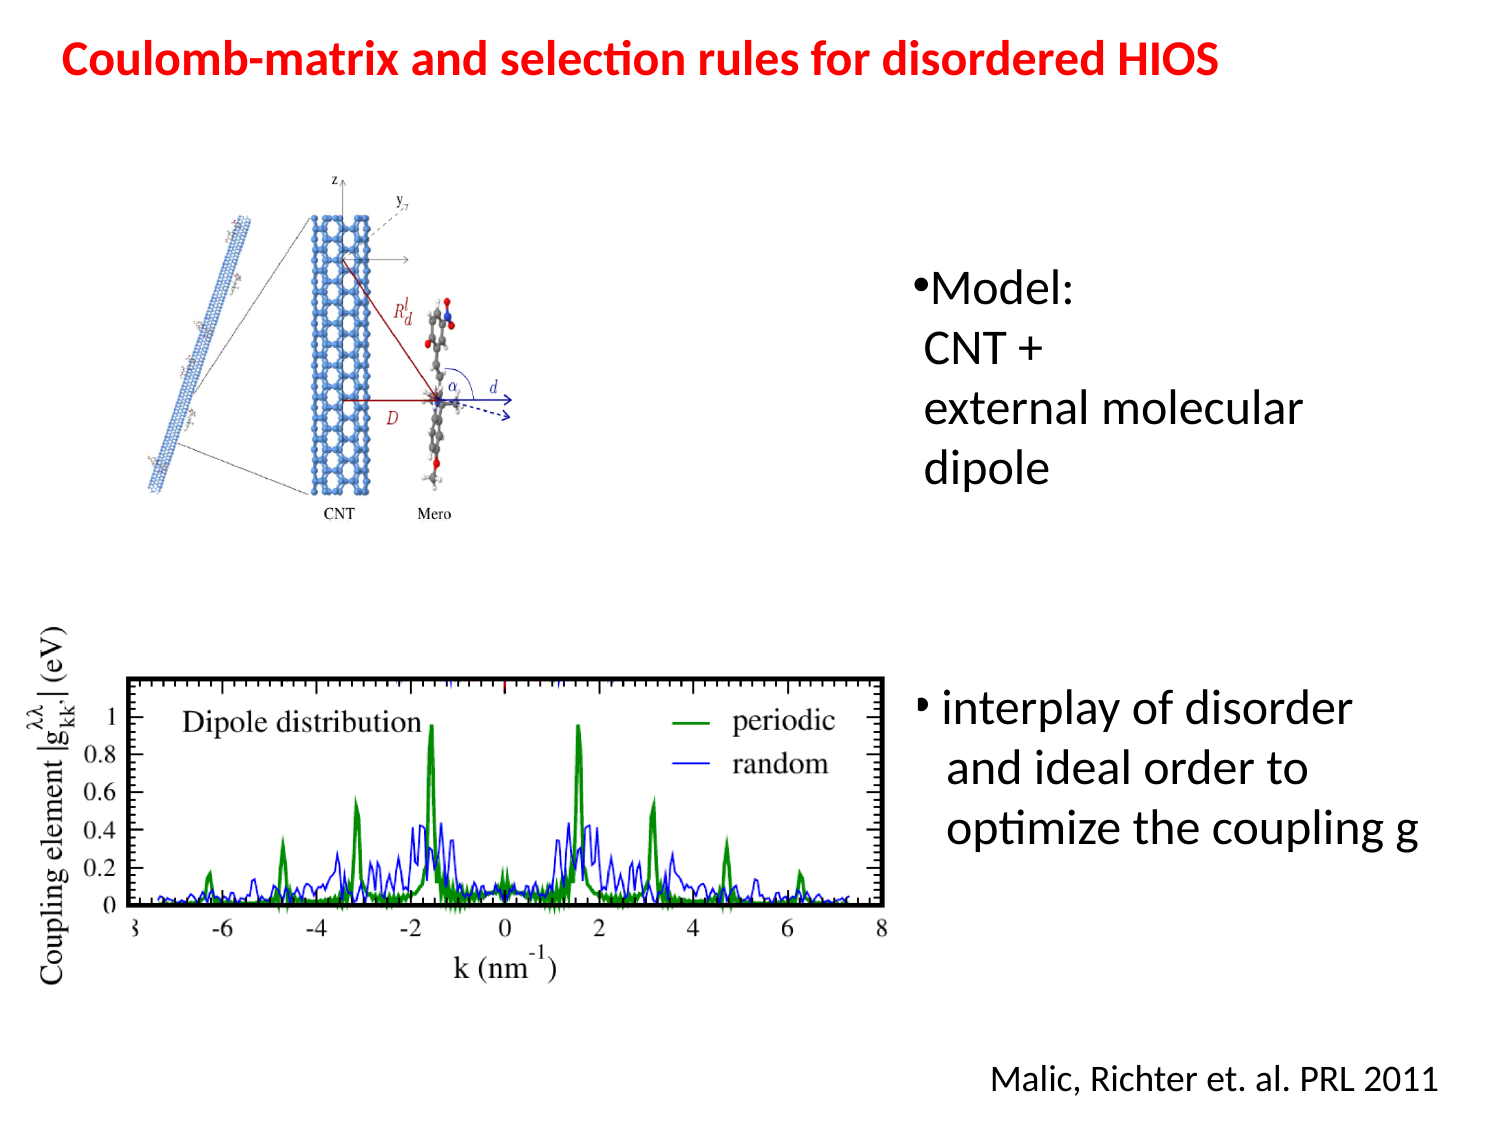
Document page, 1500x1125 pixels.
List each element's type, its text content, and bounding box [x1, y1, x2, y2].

picture [17, 608, 919, 1004]
text_box Coulomb-matrix and selection rules for disordered HIOS [47, 17, 1236, 93]
text_box Model: CNT + external molecular dipole interplay of disorder and ideal order to optimize the coupling g [897, 247, 1500, 922]
picture [142, 172, 520, 529]
text_box Malic, Richter et. al. PRL 2011 [975, 1046, 1455, 1107]
